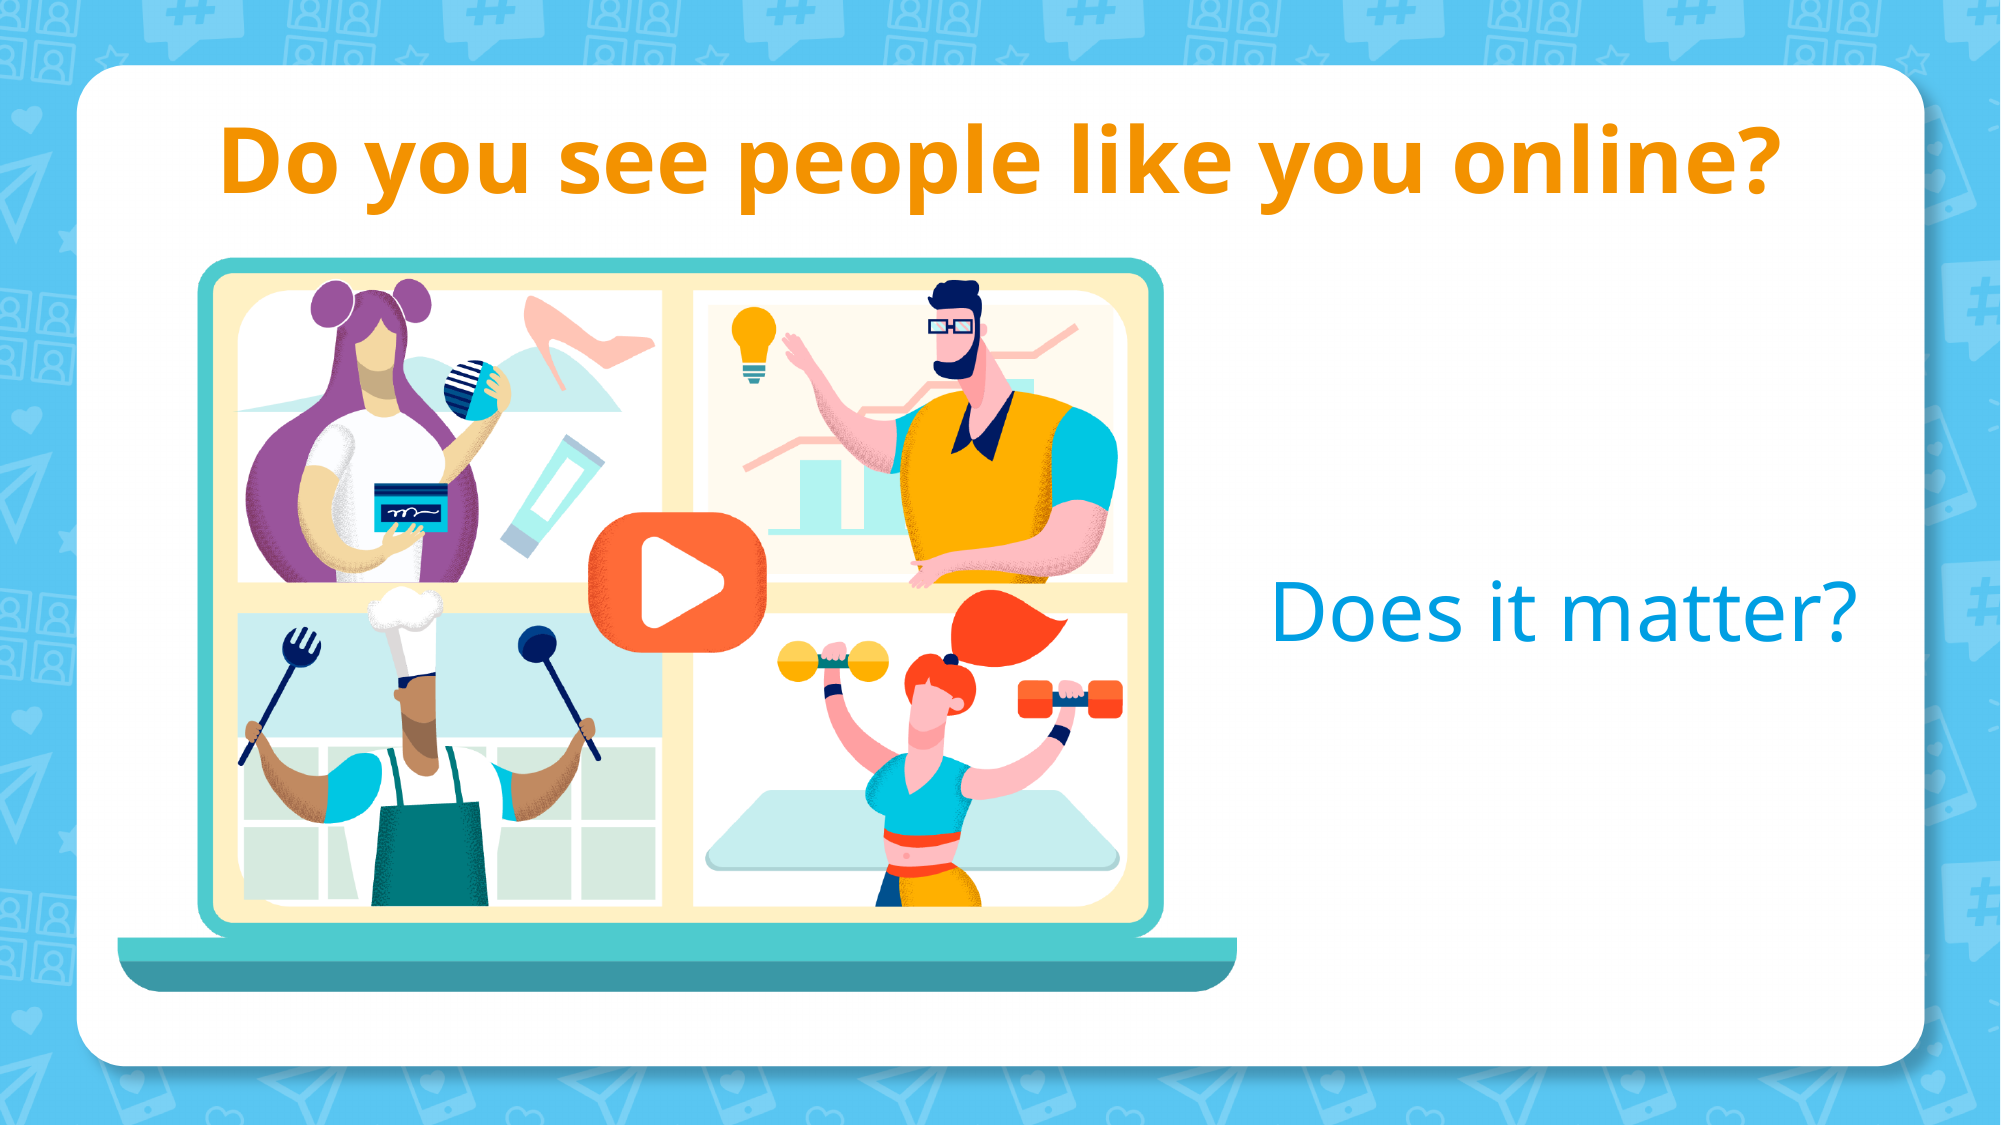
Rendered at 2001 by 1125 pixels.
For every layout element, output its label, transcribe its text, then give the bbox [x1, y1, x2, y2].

list Does it matter? [1244, 562, 1883, 687]
picture [0, 0, 2001, 1125]
text_box Do you see people like you online? [201, 94, 1799, 220]
